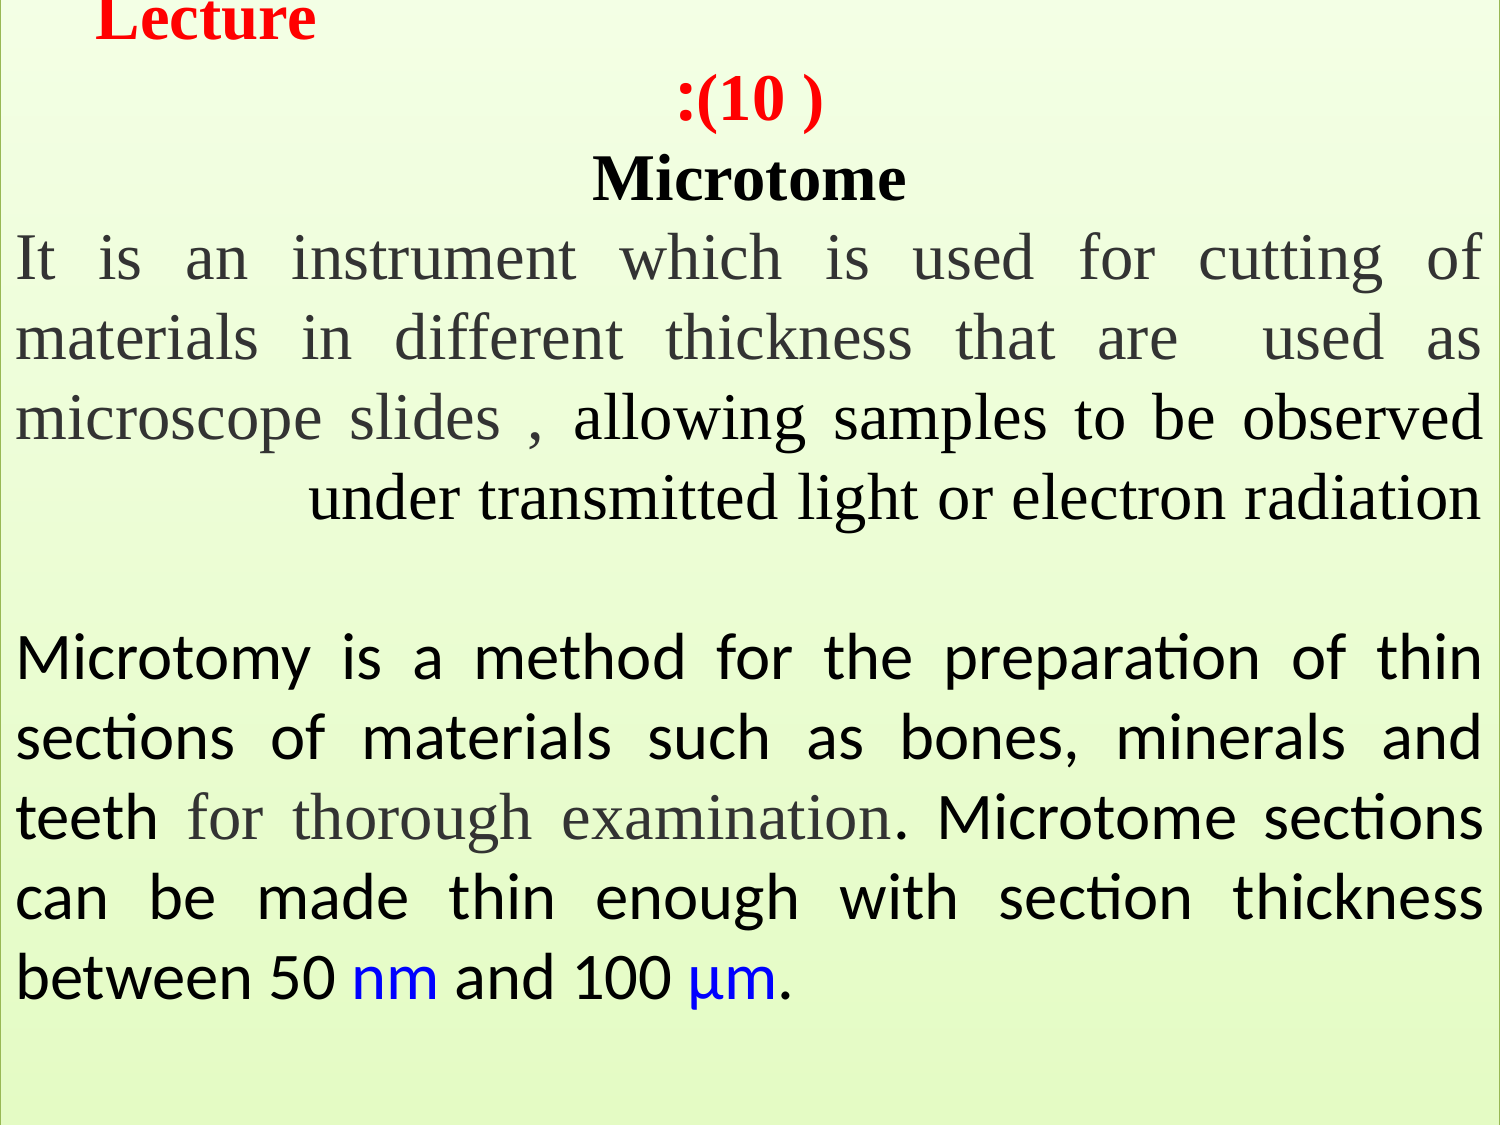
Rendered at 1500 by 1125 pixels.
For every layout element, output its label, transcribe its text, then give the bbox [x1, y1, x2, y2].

text_box Lecture (10 ): Microtome It is an instrument which is used for cutting of materials in different thickness that are used as microscope slides , allowing samples to be observed under transmitted light or electron radiation Microtomy is a method for the preparation of thin sections of materials such as bones, minerals and teeth for thorough examination. Microtome sections can be made thin enough with section thickness between 50 nm and 100 µm. [0, 0, 1500, 1125]
